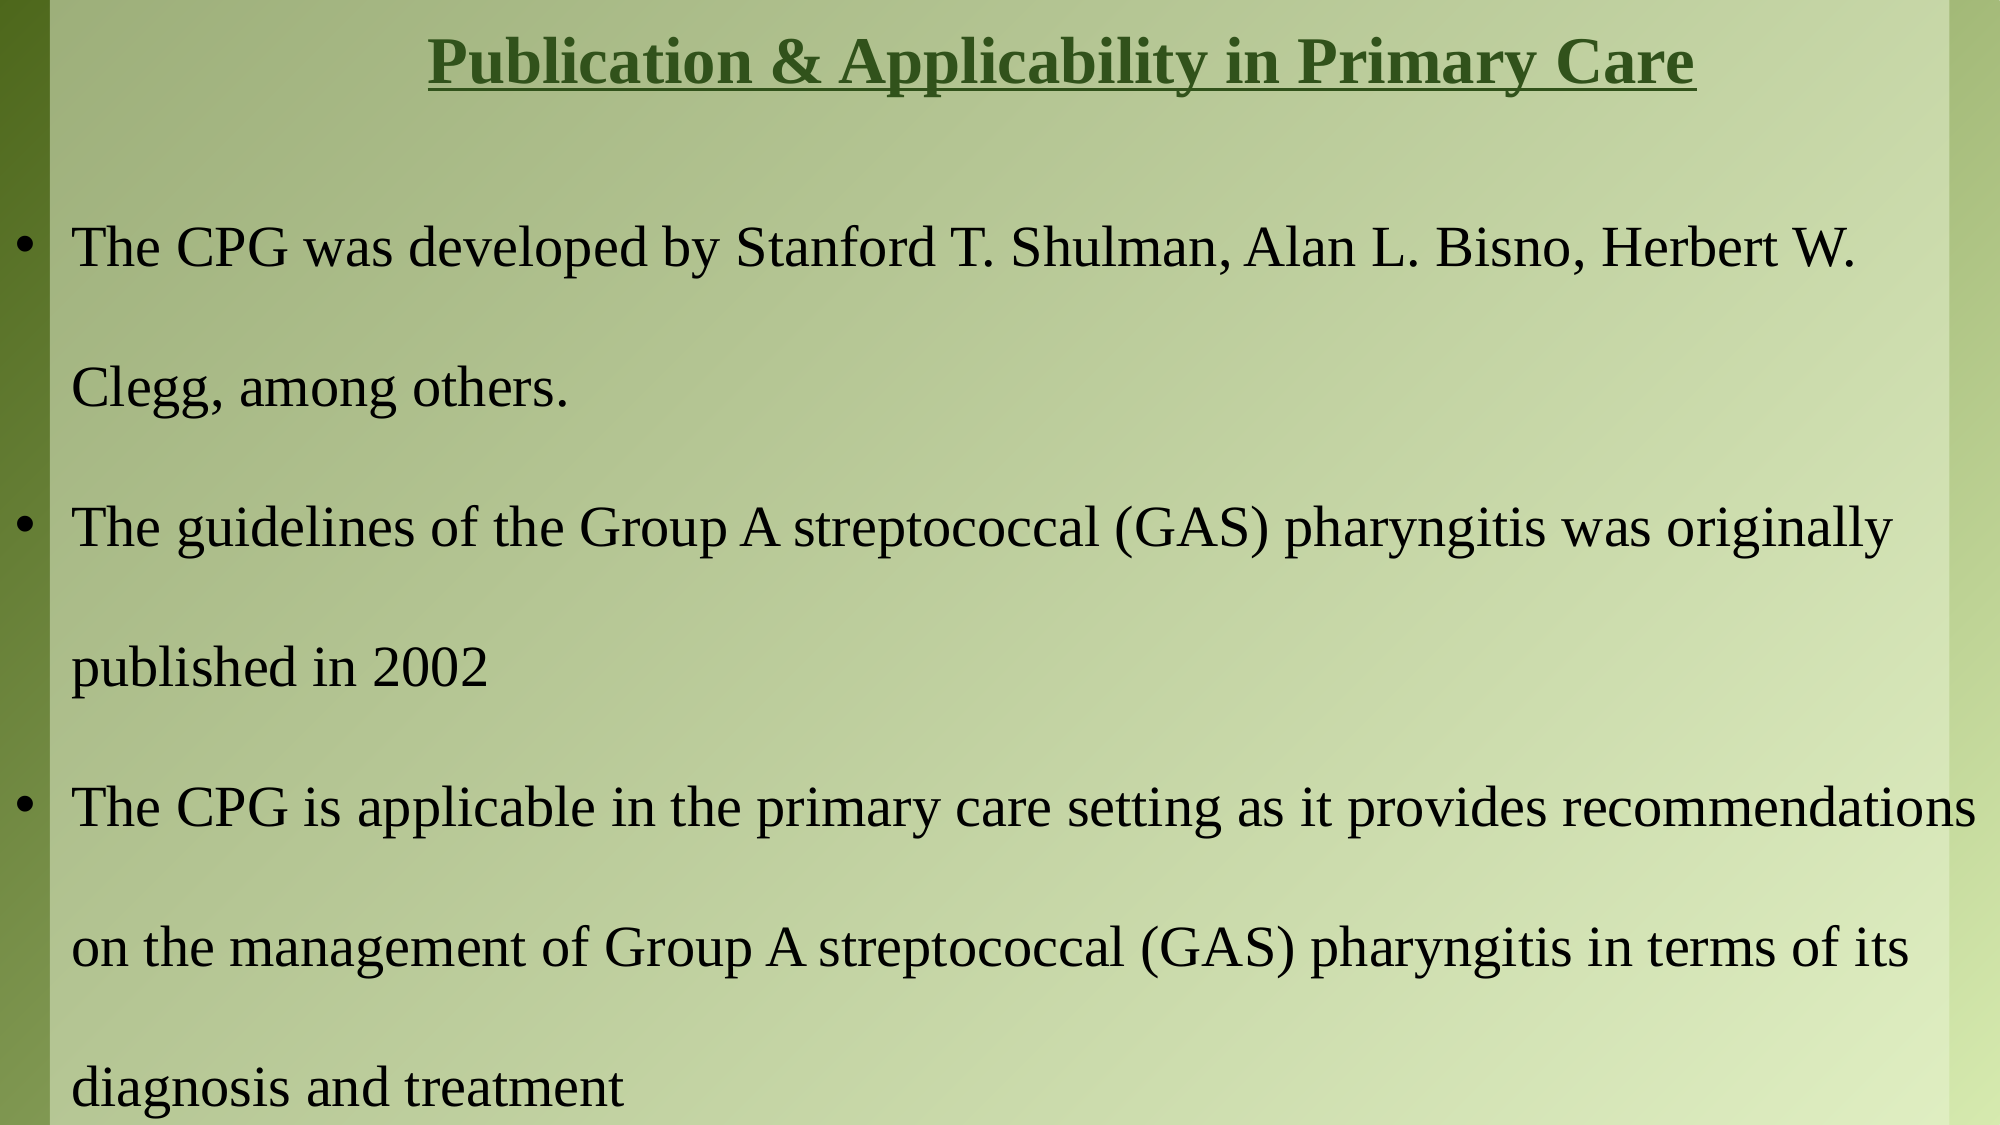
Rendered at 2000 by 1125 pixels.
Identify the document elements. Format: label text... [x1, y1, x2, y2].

text_box The CPG was developed by Stanford T. Shulman, Alan L. Bisno, Herbert W. Clegg, among others. The guidelines of the Group A streptococcal (GAS) pharyngitis was originally published in 2002 The CPG is applicable in the primary care setting as it provides recommendations on the management of Group A streptococcal (GAS) pharyngitis in terms of its diagnosis and treatment [0, 131, 2000, 1125]
title Publication & Applicability in Primary Care [312, 37, 1813, 131]
